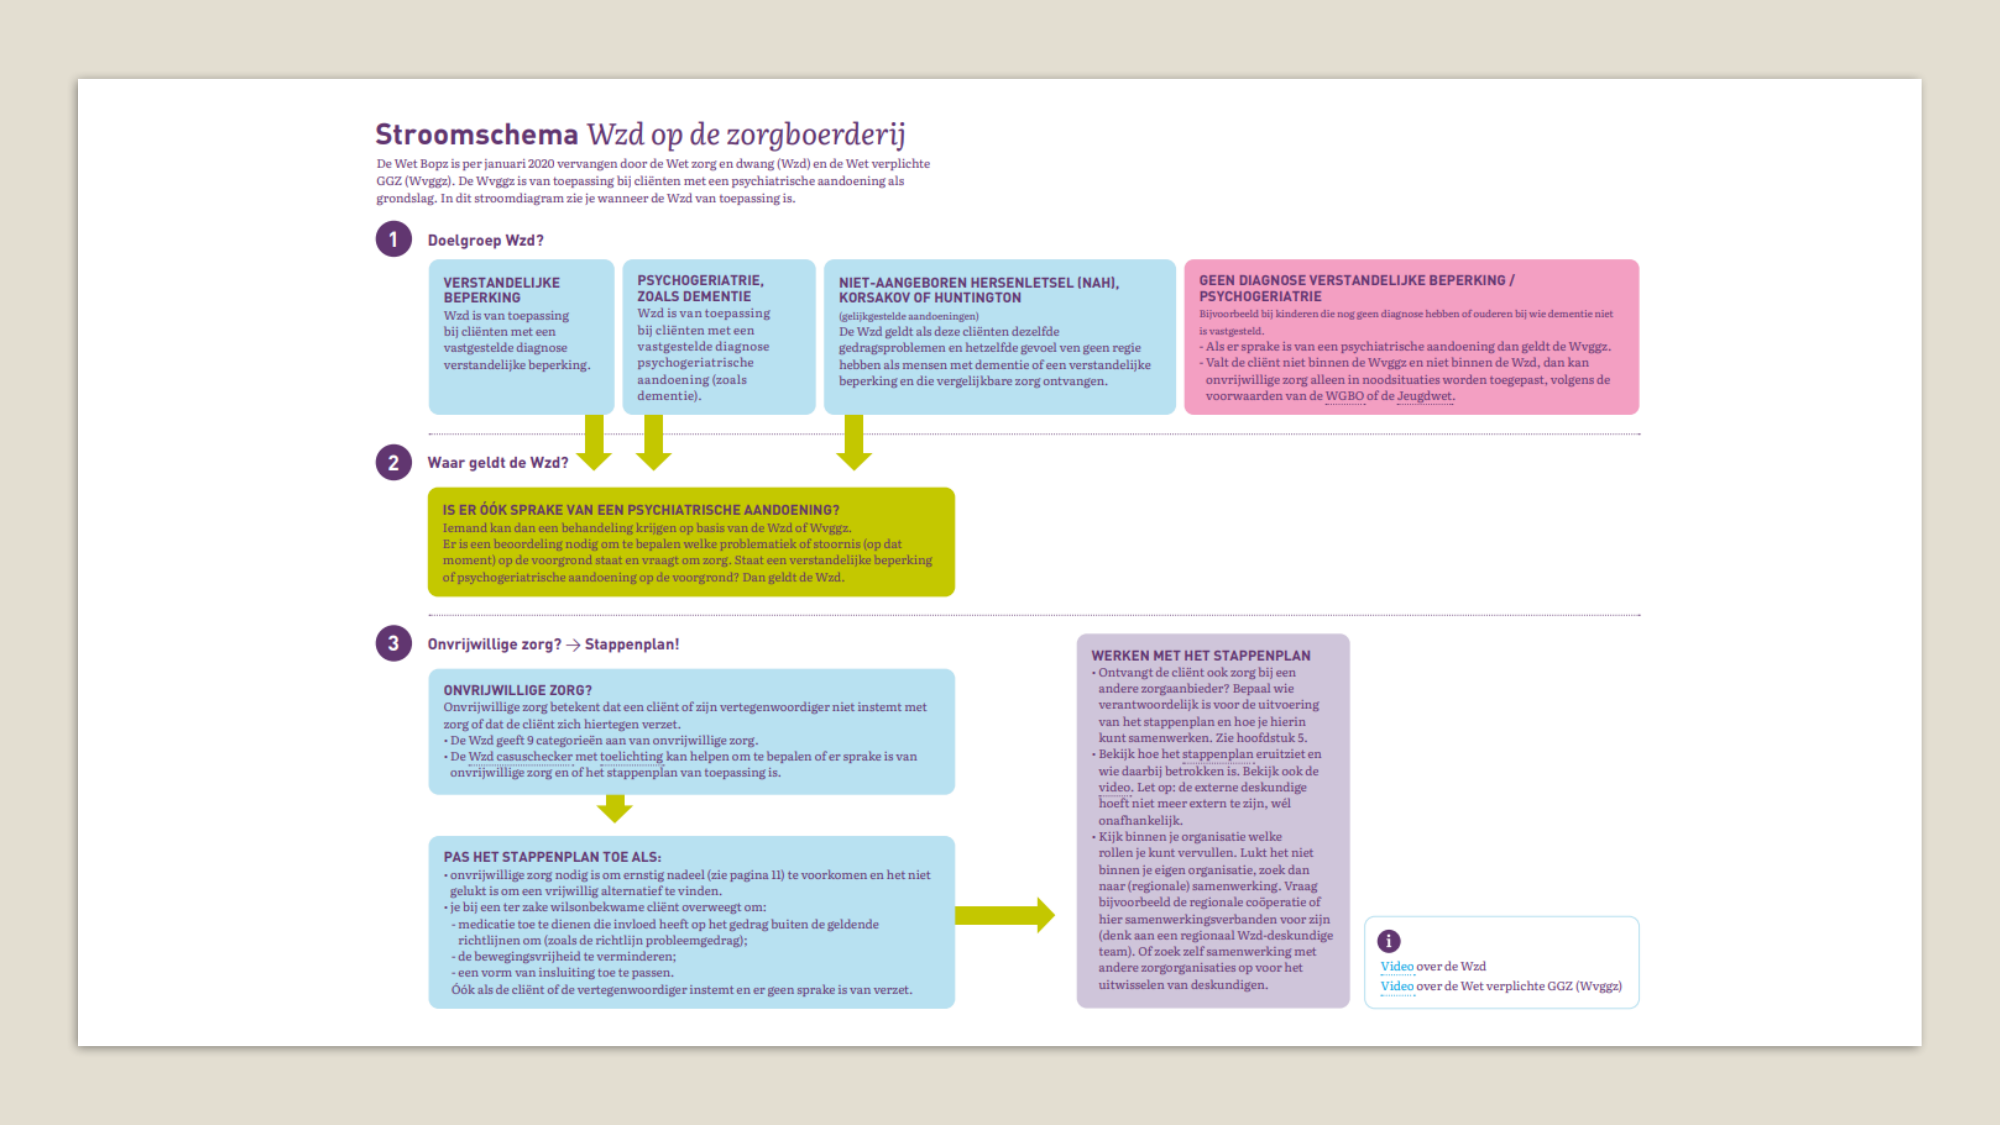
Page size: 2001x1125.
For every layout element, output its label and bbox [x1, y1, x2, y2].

text_box [77, 77, 1923, 1048]
text_box [0, 0, 2000, 1125]
picture [349, 105, 1651, 1020]
